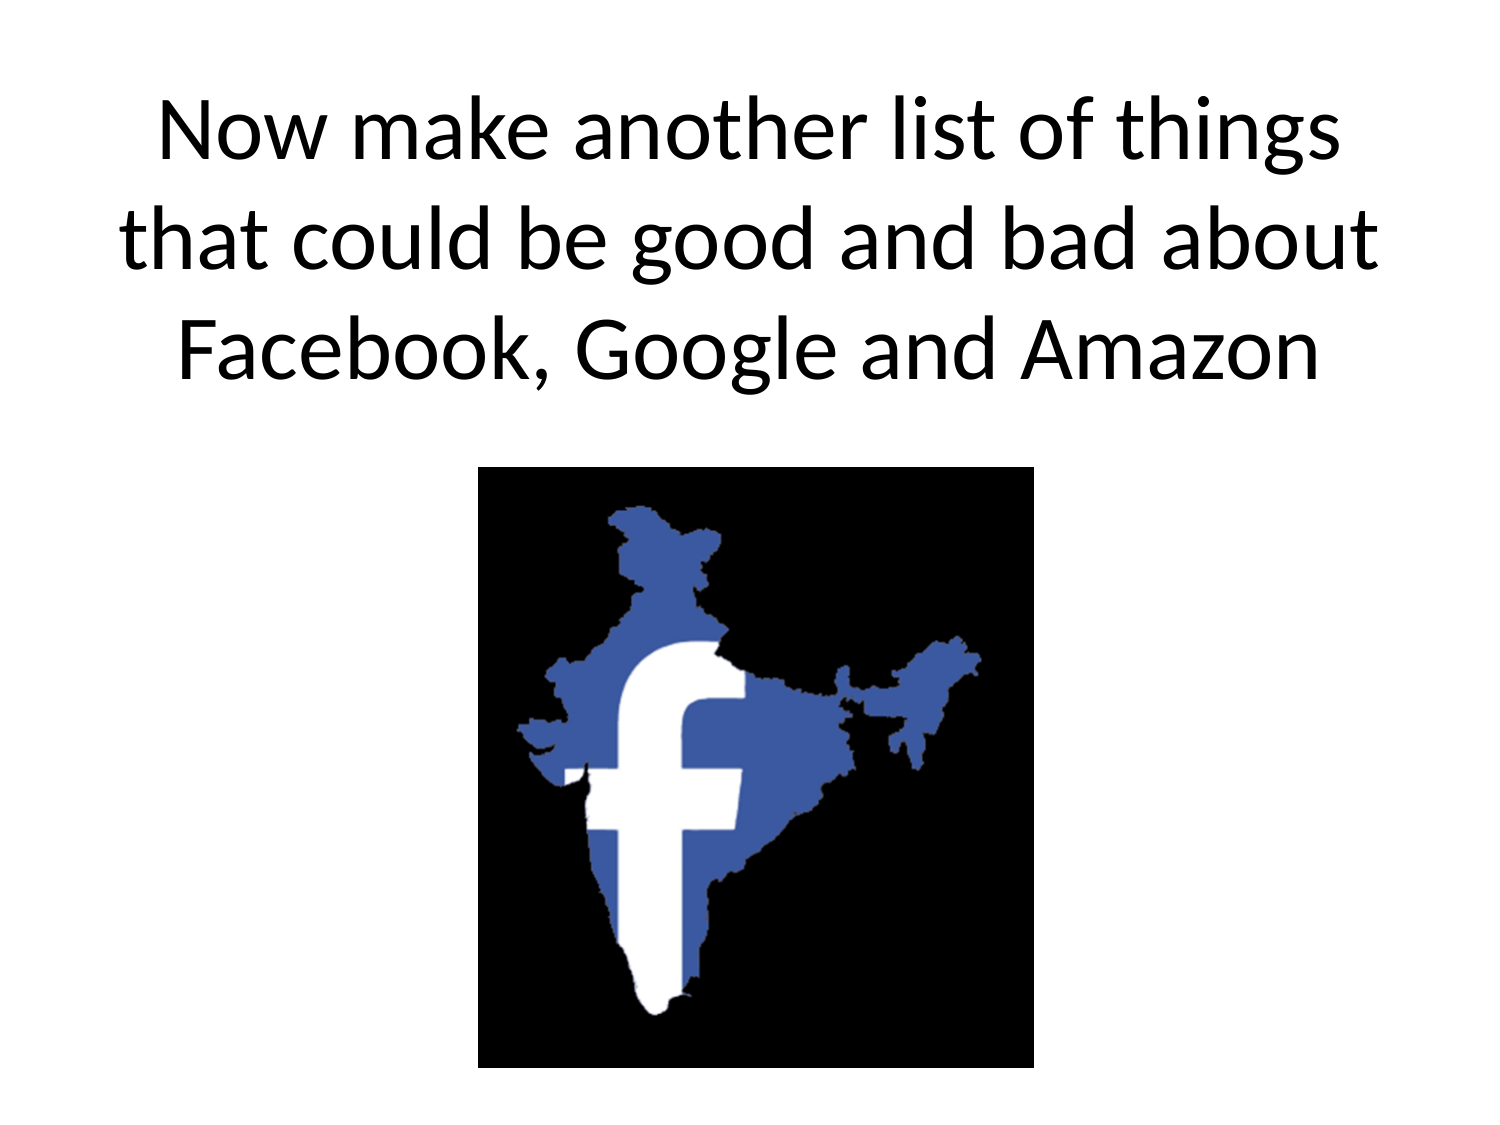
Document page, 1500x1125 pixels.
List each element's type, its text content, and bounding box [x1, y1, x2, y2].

title Now make another list of things that could be good and bad about Facebook, Google and Amazon [75, 45, 1425, 421]
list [478, 467, 1034, 1069]
